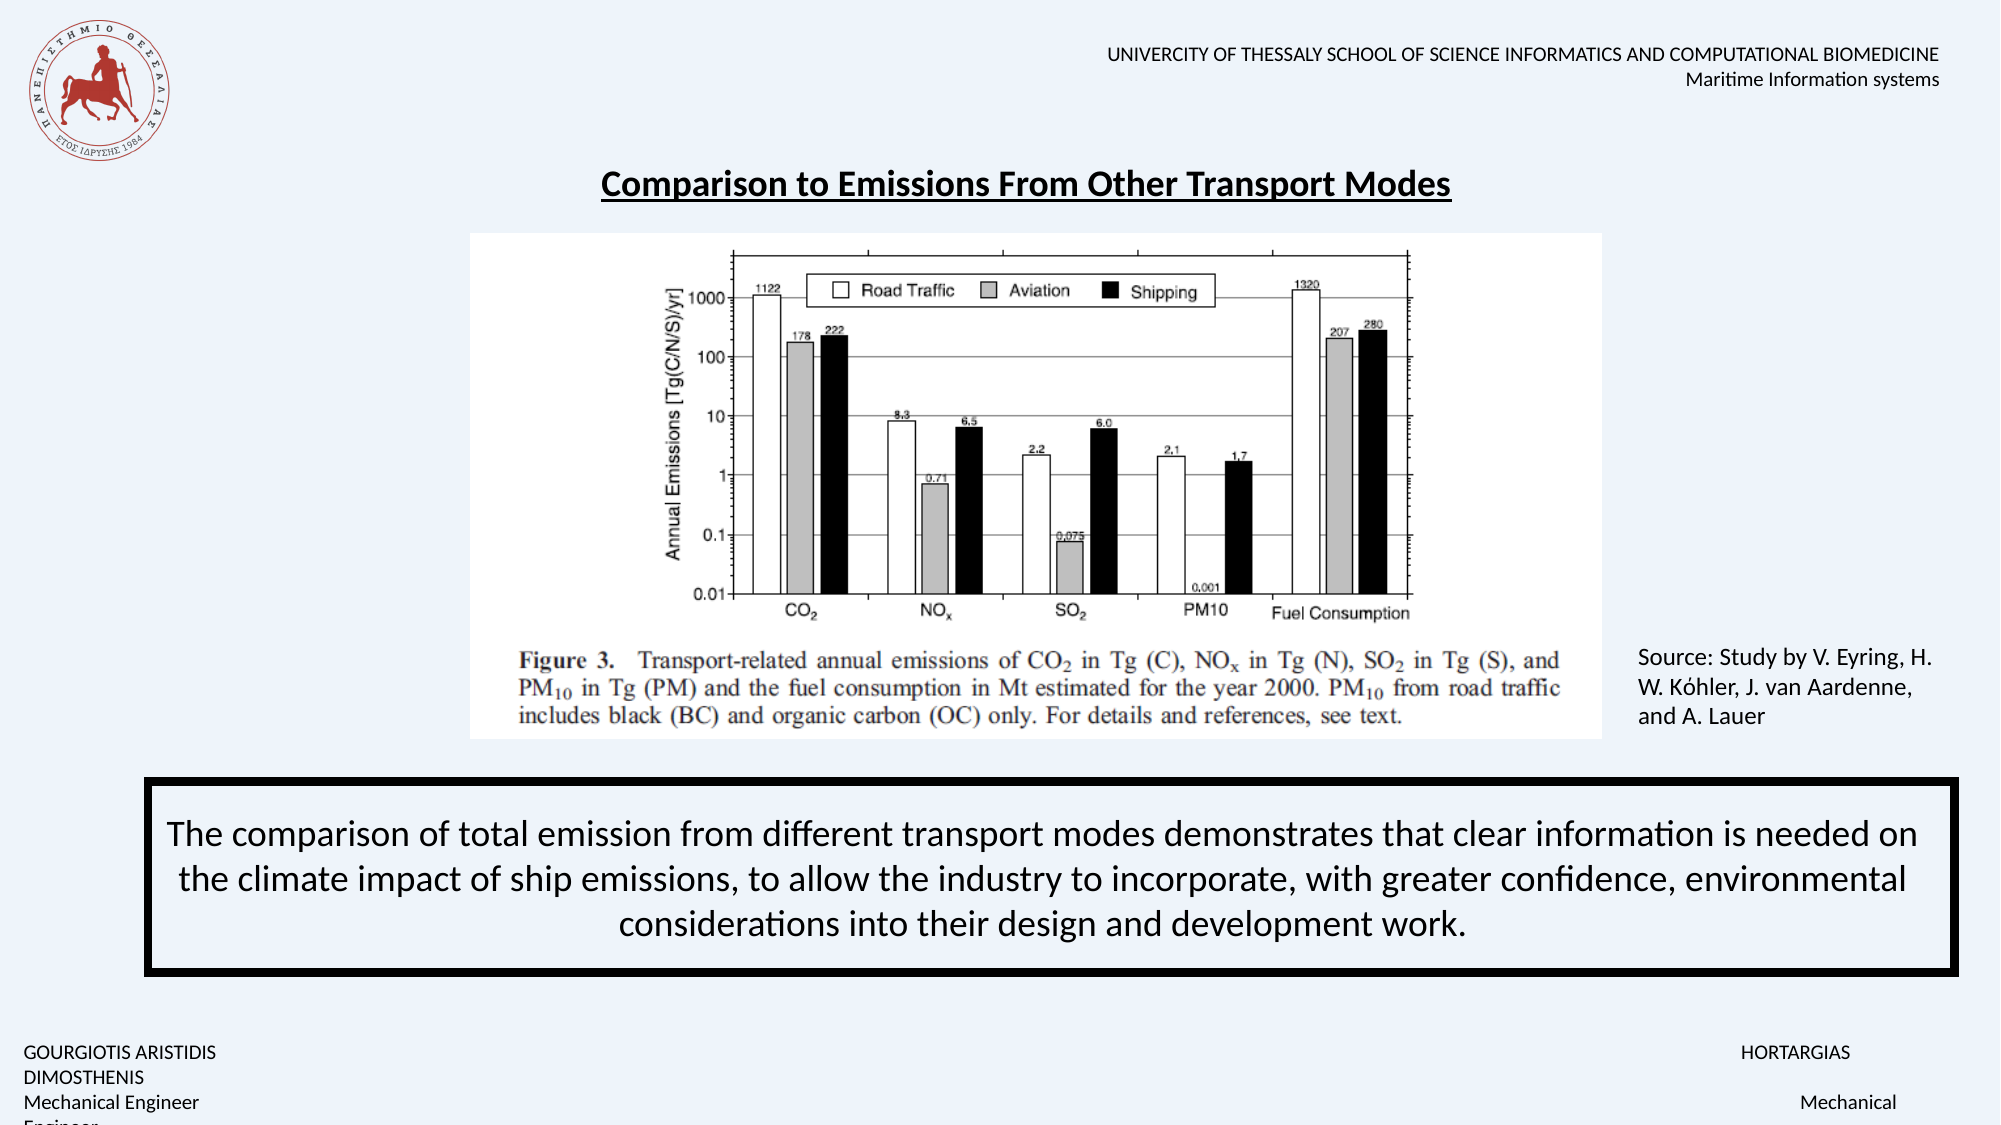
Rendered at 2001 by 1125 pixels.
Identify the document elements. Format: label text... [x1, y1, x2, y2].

text_box GOURGIOTIS ARISTIDIS HORTARGIAS DIMOSTHENIS Mechanical Engineer Mechanical Engineer [8, 1030, 1984, 1125]
text_box Source: Study by V. Eyring, H. W. Kόhler, J. van Aardenne, and A. Lauer [1623, 632, 1955, 738]
picture [469, 233, 1602, 739]
text_box UNIVERCITY OF THESSALY SCHOOL OF SCIENCE INFORMATICS AND COMPUTATIONAL BIOMEDICINE Maritime Information systems [229, 32, 1955, 98]
text_box [147, 781, 1955, 973]
title Comparison to Emissions From Other Transport Modes [142, 136, 1912, 213]
picture [27, 20, 172, 162]
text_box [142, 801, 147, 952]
